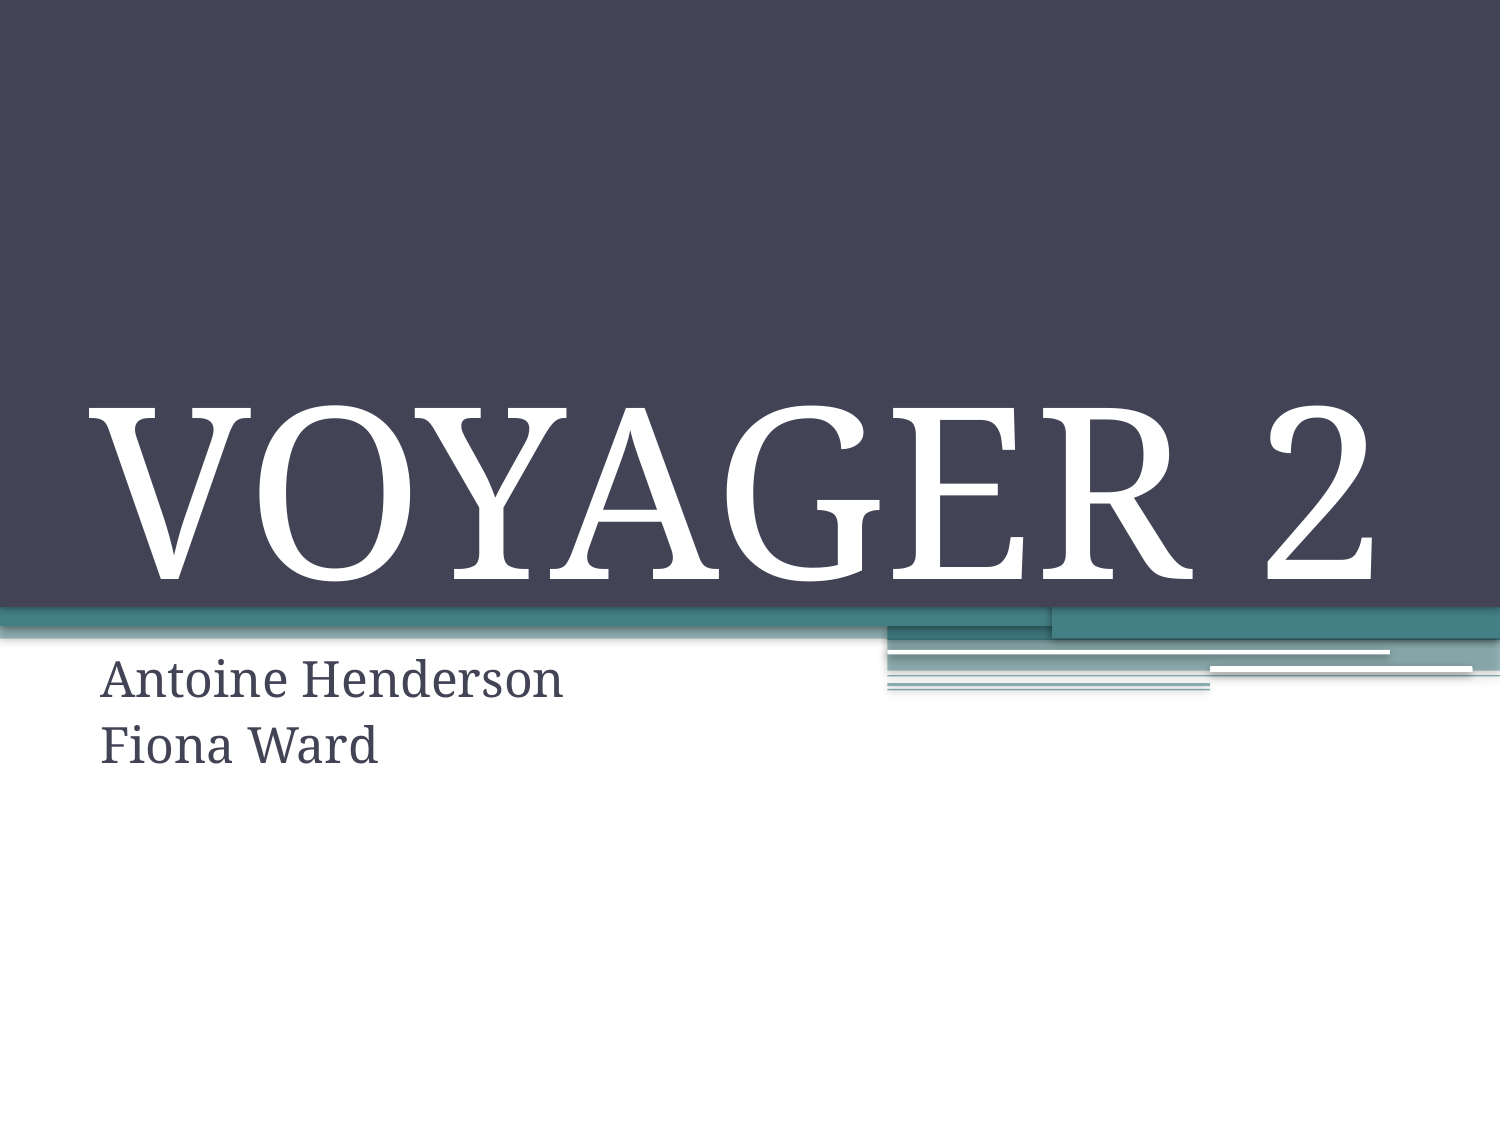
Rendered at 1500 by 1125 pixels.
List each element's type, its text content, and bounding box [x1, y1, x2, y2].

subtitle Antoine Henderson Fiona Ward [75, 639, 888, 928]
title VOYAGER 2 [75, 394, 1463, 636]
